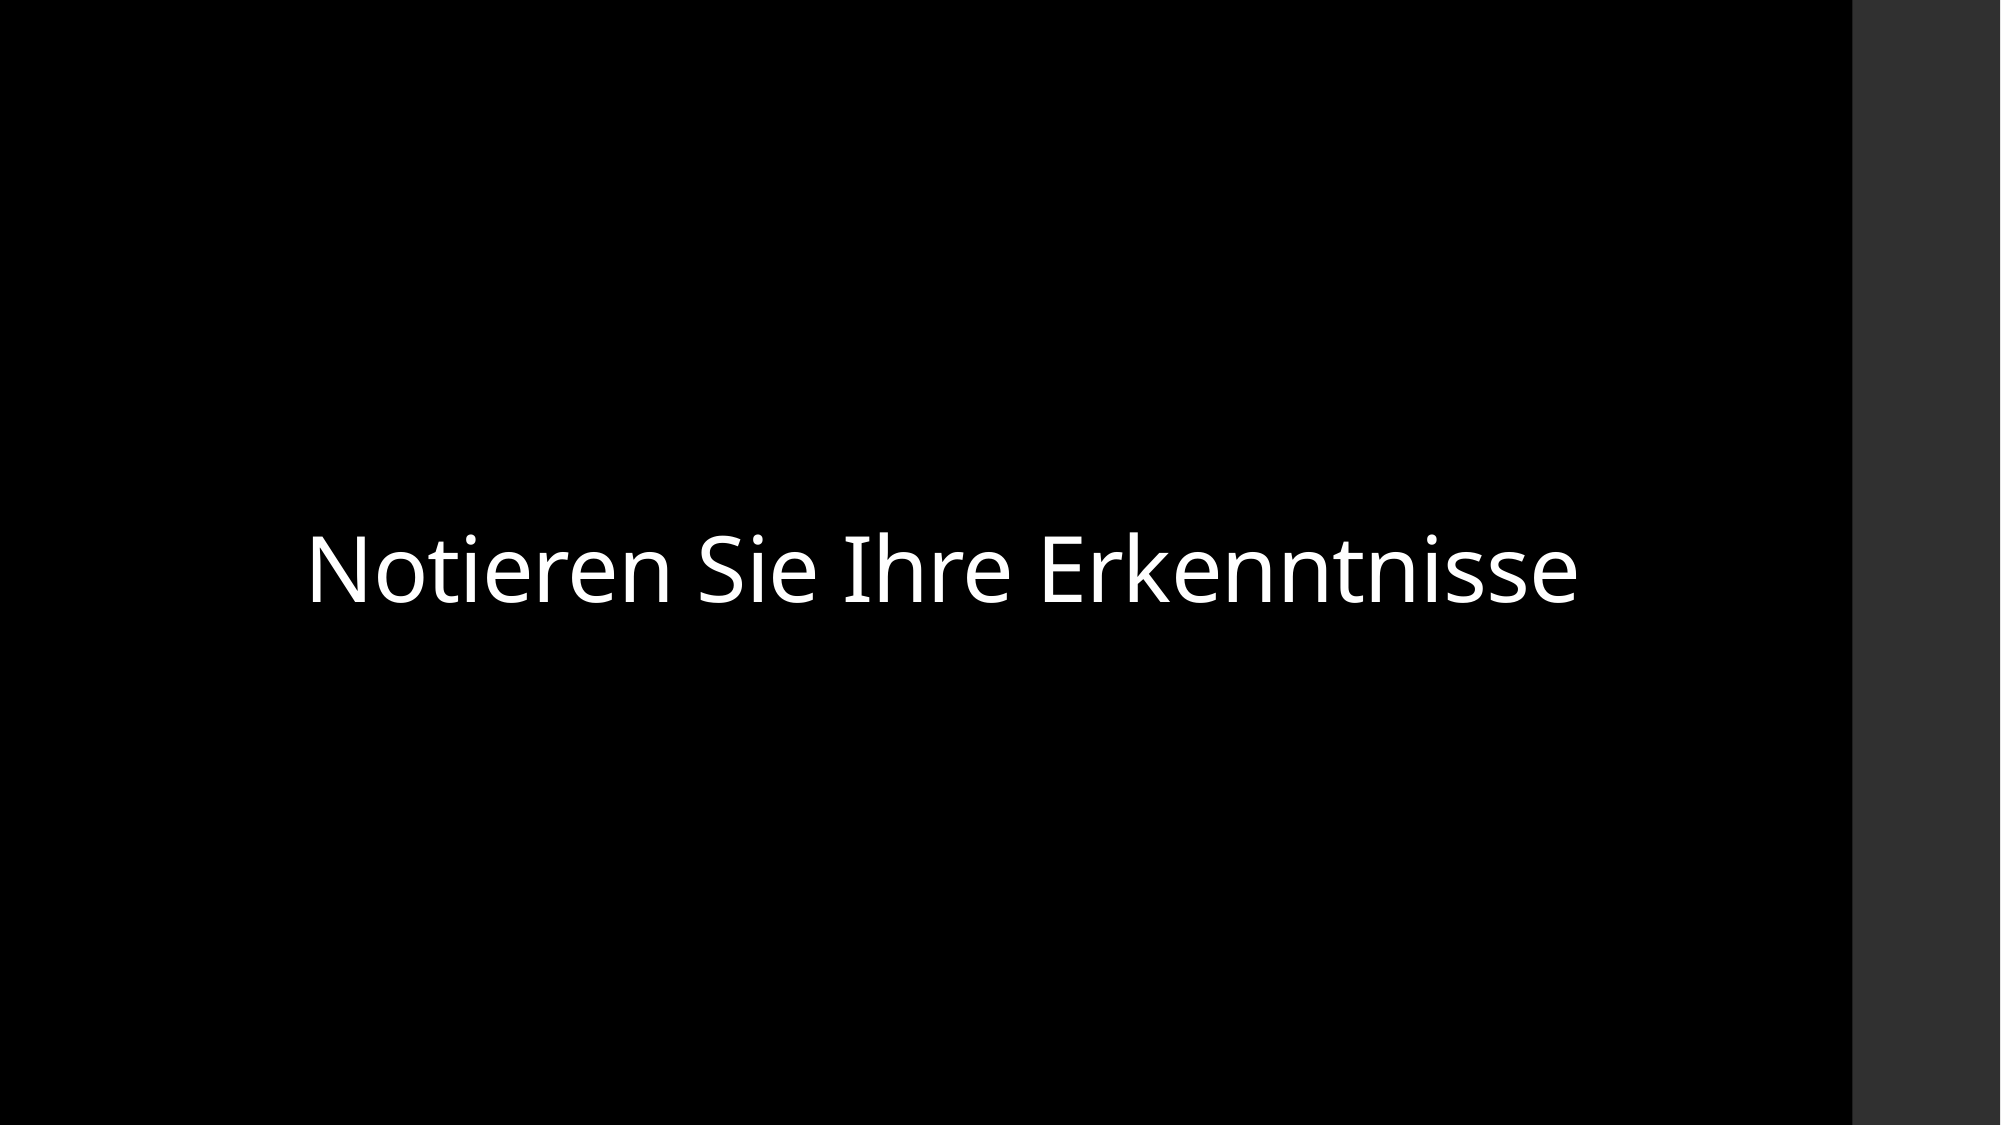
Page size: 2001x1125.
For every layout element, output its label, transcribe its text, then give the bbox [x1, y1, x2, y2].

title Notieren Sie Ihre Erkenntnisse [147, 494, 1738, 631]
